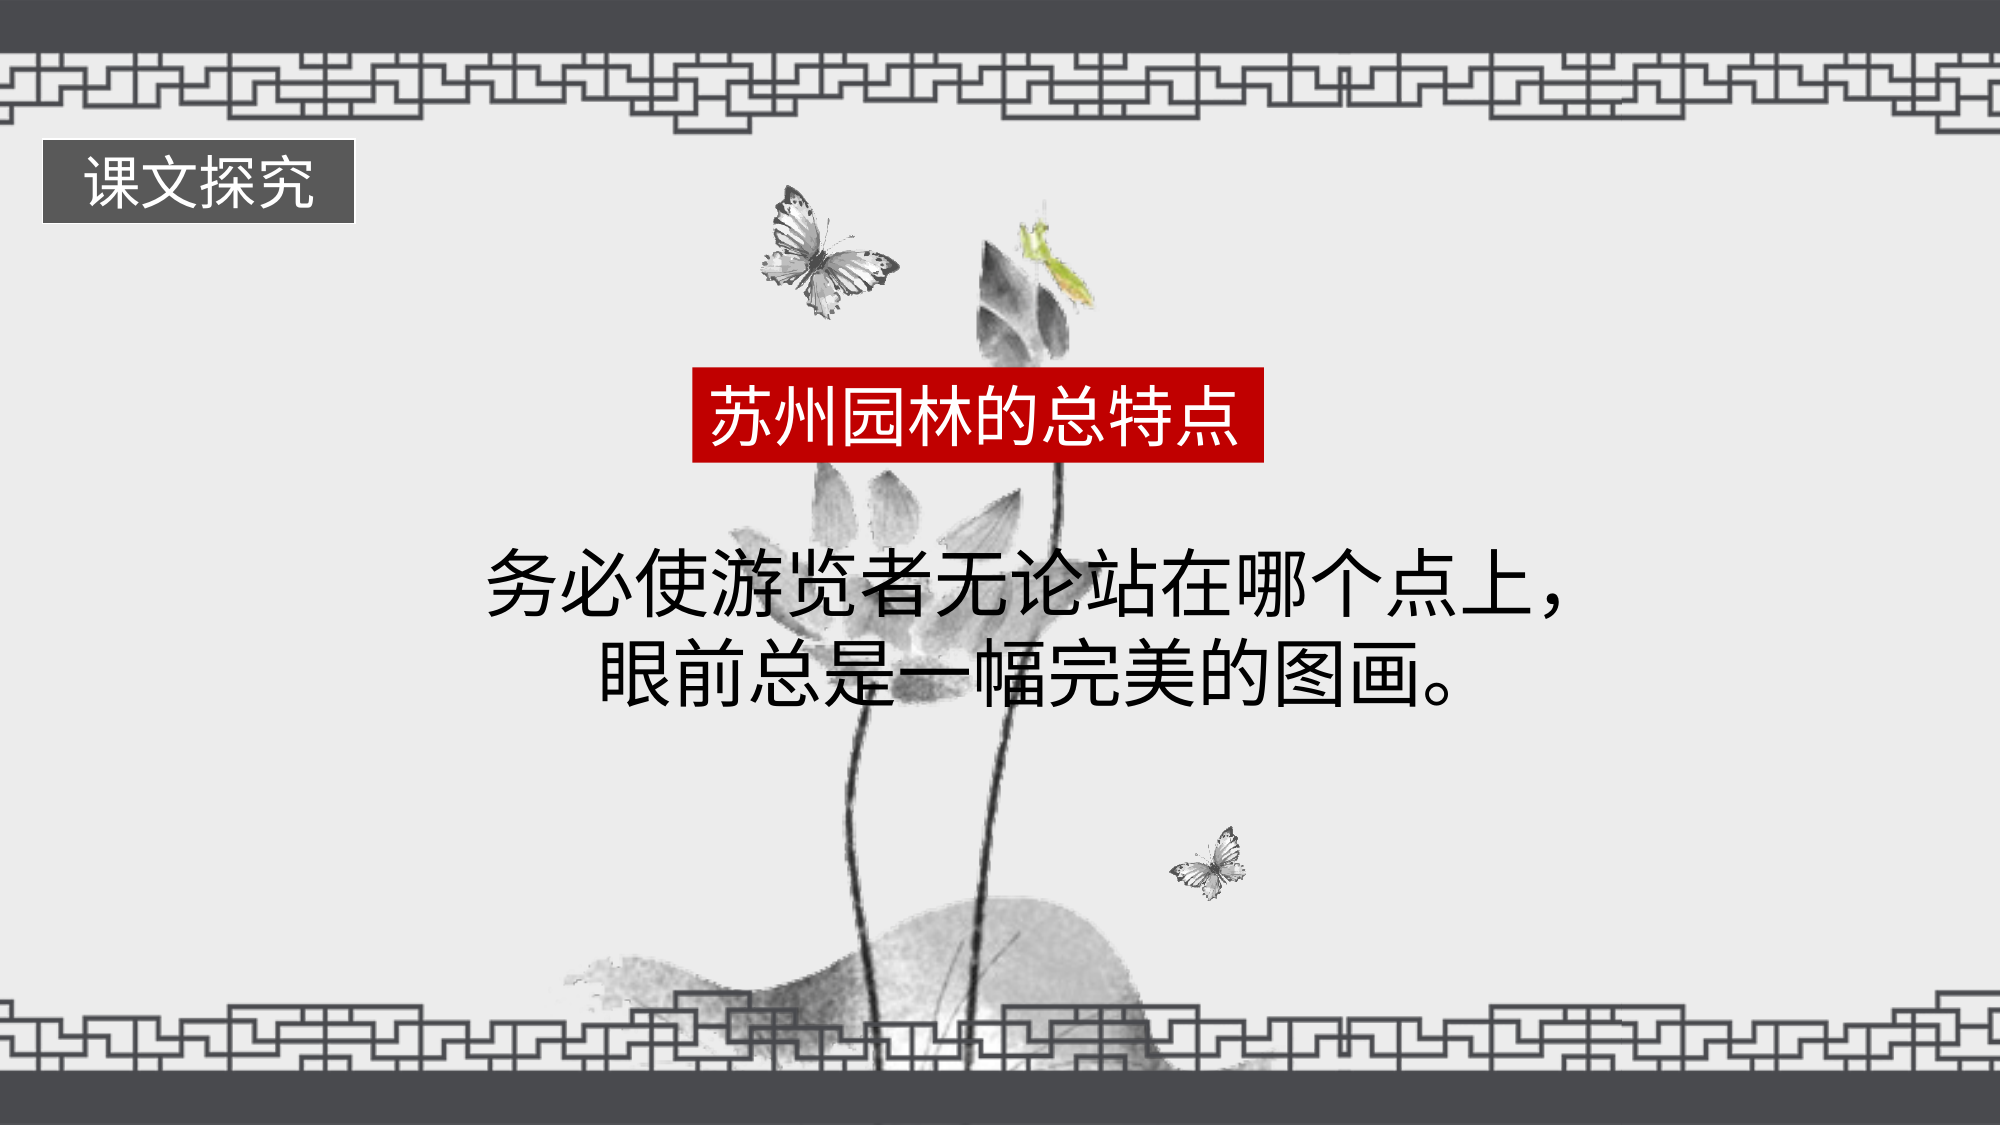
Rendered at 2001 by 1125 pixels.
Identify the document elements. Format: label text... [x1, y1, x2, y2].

picture [291, 136, 1305, 989]
text_box 课文探究 [42, 139, 291, 224]
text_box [0, 0, 2000, 136]
text_box 务必使游览者无论站在哪个点上，眼前总是一幅完美的图画。 [1305, 529, 1657, 724]
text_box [0, 989, 2000, 1125]
